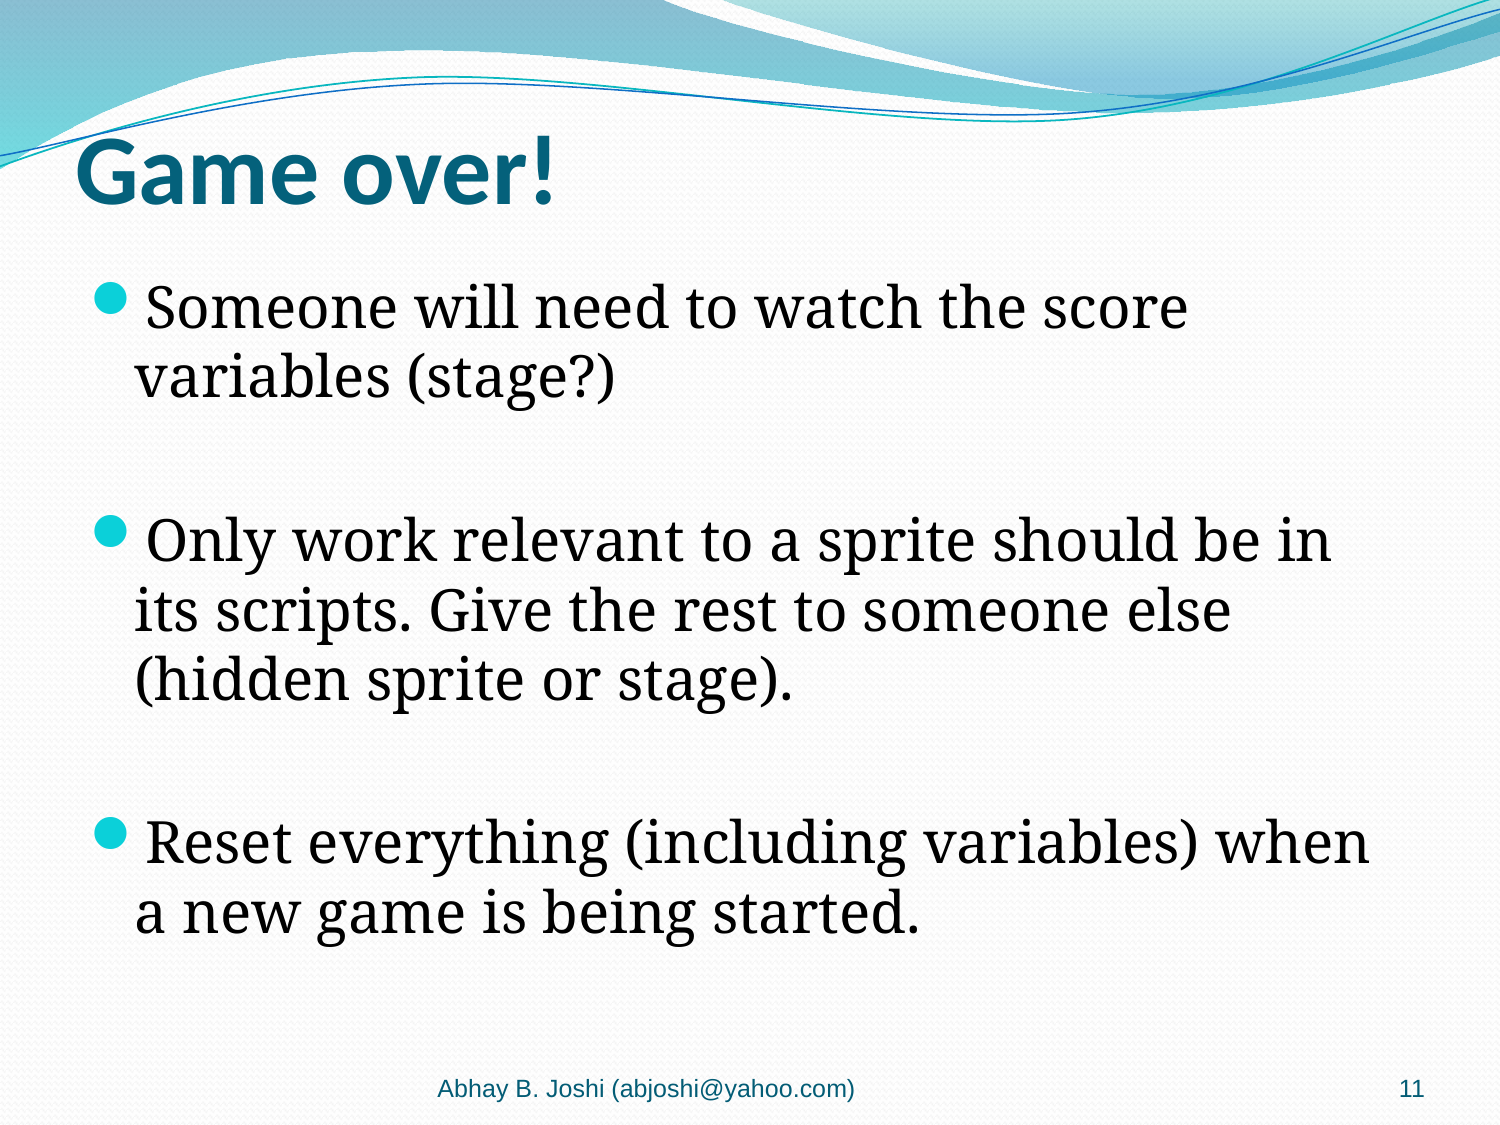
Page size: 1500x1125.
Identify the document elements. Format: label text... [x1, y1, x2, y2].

slide_number 11 [1299, 1042, 1425, 1103]
footer Abhay B. Joshi (abjoshi@yahoo.com) [437, 1042, 988, 1103]
list Someone will need to watch the score variables (stage?) Only work relevant to a sprite should be in its scripts. Give the rest to someone else (hidden sprite or stage). Reset everything (including variables) when a new game is being started. [75, 262, 1425, 1038]
title Game over! [75, 37, 1425, 225]
